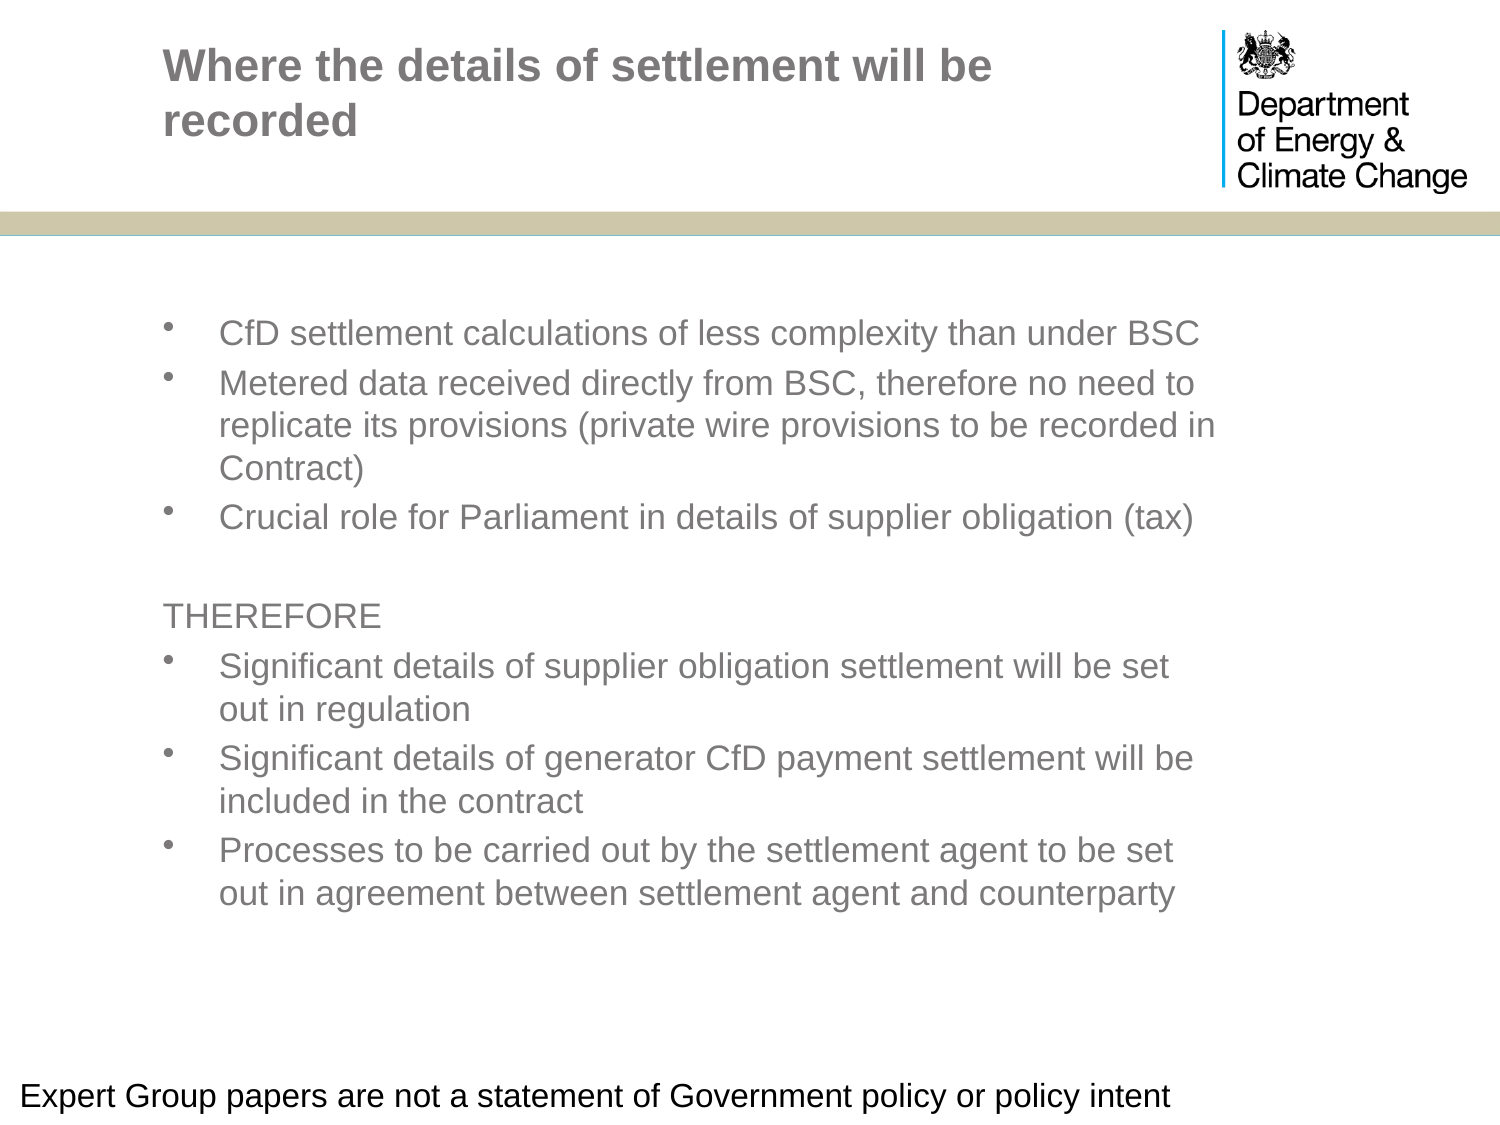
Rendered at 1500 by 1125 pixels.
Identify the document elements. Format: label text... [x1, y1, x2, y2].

picture [0, 208, 1500, 236]
title Where the details of settlement will be recorded [147, 27, 1034, 112]
text_box Expert Group papers are not a statement of Government policy or policy intent [4, 1067, 1500, 1122]
list CfD settlement calculations of less complexity than under BSC Metered data received directly from BSC, therefore no need to replicate its provisions (private wire provisions to be recorded in Contract) Crucial role for Parliament in details of supplier obligation (tax) THEREFORE Significant details of supplier obligation settlement will be set out in regulation Significant details of generator CfD payment settlement will be included in the contract Processes to be carried out by the settlement agent to be set out in agreement between settlement agent and counterparty [147, 302, 1234, 965]
picture [1222, 30, 1467, 194]
